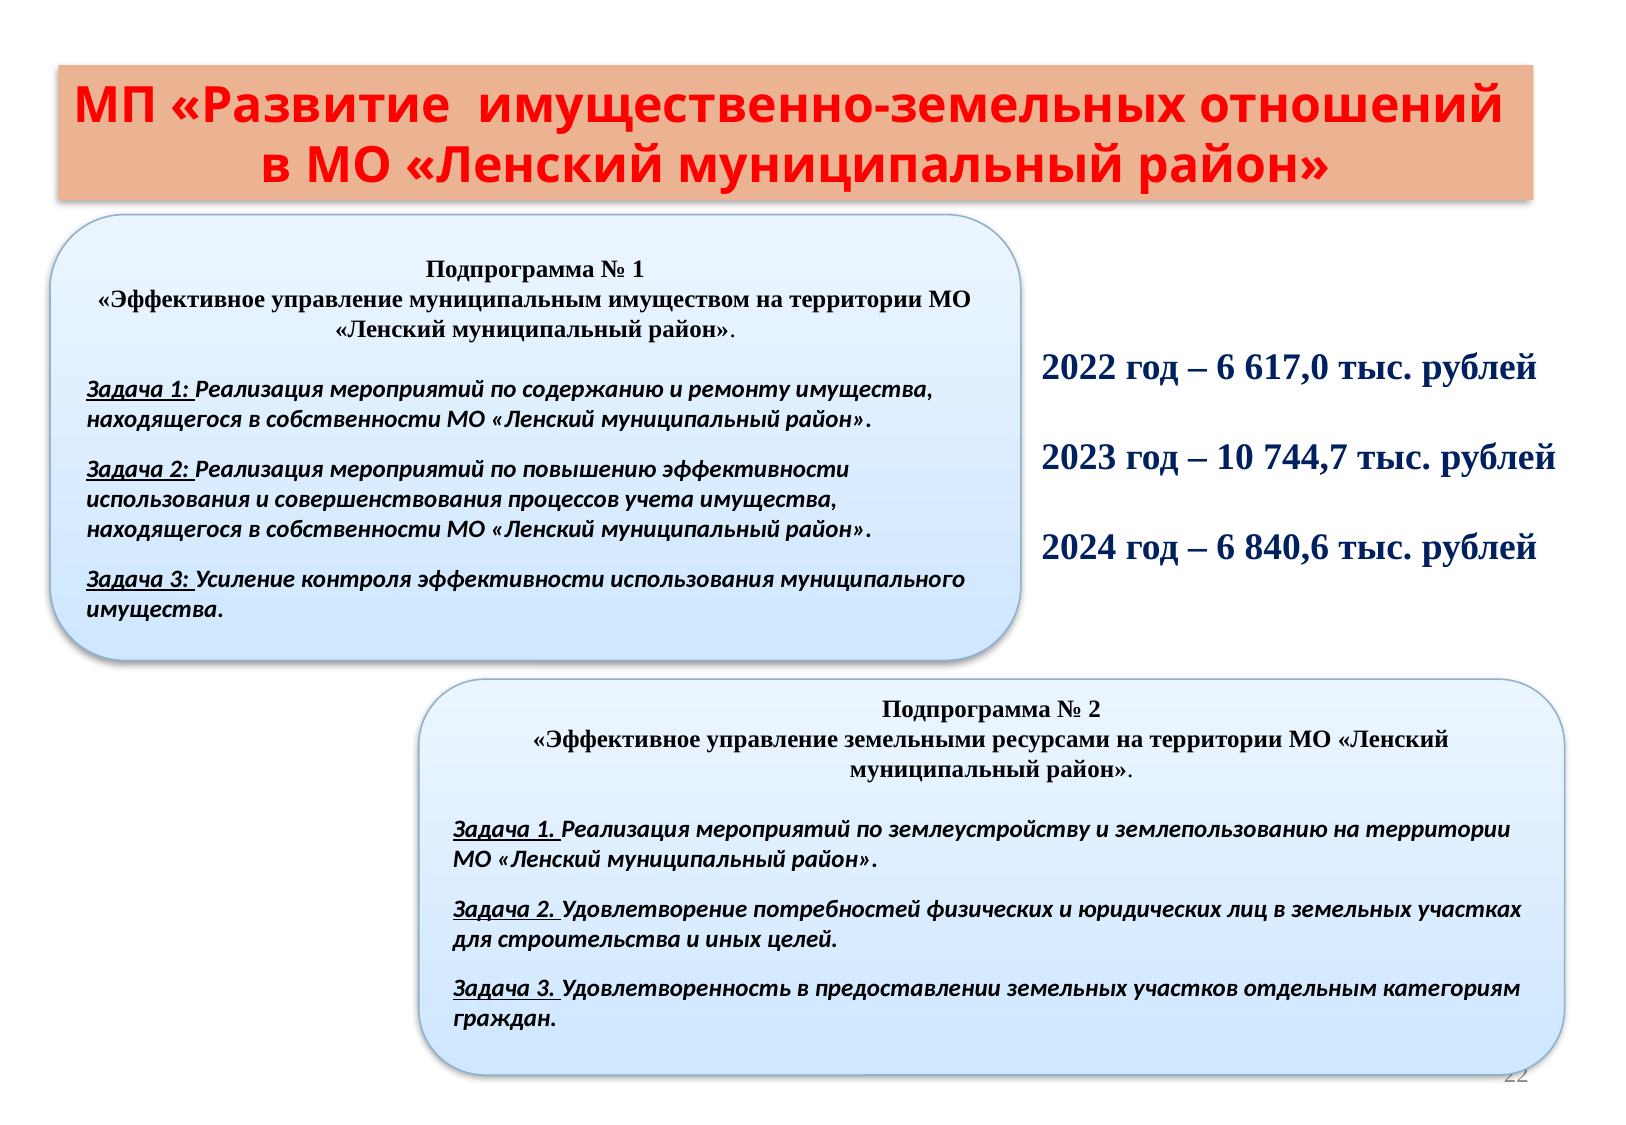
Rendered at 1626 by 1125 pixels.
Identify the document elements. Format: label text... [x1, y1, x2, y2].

text_box МП «Развитие имущественно-земельных отношений в МО «Ленский муниципальный район» [58, 65, 1534, 200]
slide_number 22 [1164, 1066, 1544, 1103]
text_box Подпрограмма № 1 «Эффективное управление муниципальным имуществом на территории МО «Ленский муниципальный район». Задача 1: Реализация мероприятий по содержанию и ремонту имущества, находящегося в собственности МО «Ленский муниципальный район». Задача 2: Реализация мероприятий по повышению эффективности использования и совершенствования процессов учета имущества, находящегося в собственности МО «Ленский муниципальный район». Задача 3: Усиление контроля эффективности использования муниципального имущества. [49, 213, 1022, 662]
text_box 2022 год – 6 617,0 тыс. рублей 2023 год – 10 744,7 тыс. рублей 2024 год – 6 840,6 тыс. рублей [1026, 289, 1587, 620]
text_box Подпрограмма № 2 «Эффективное управление земельными ресурсами на территории МО «Ленский муниципальный район». Задача 1. Реализация мероприятий по землеустройству и землепользованию на территории МО «Ленский муниципальный район». Задача 2. Удовлетворение потребностей физических и юридических лиц в земельных участках для строительства и иных целей. Задача 3. Удовлетворенность в предоставлении земельных участков отдельным категориям граждан. [417, 678, 1566, 1076]
